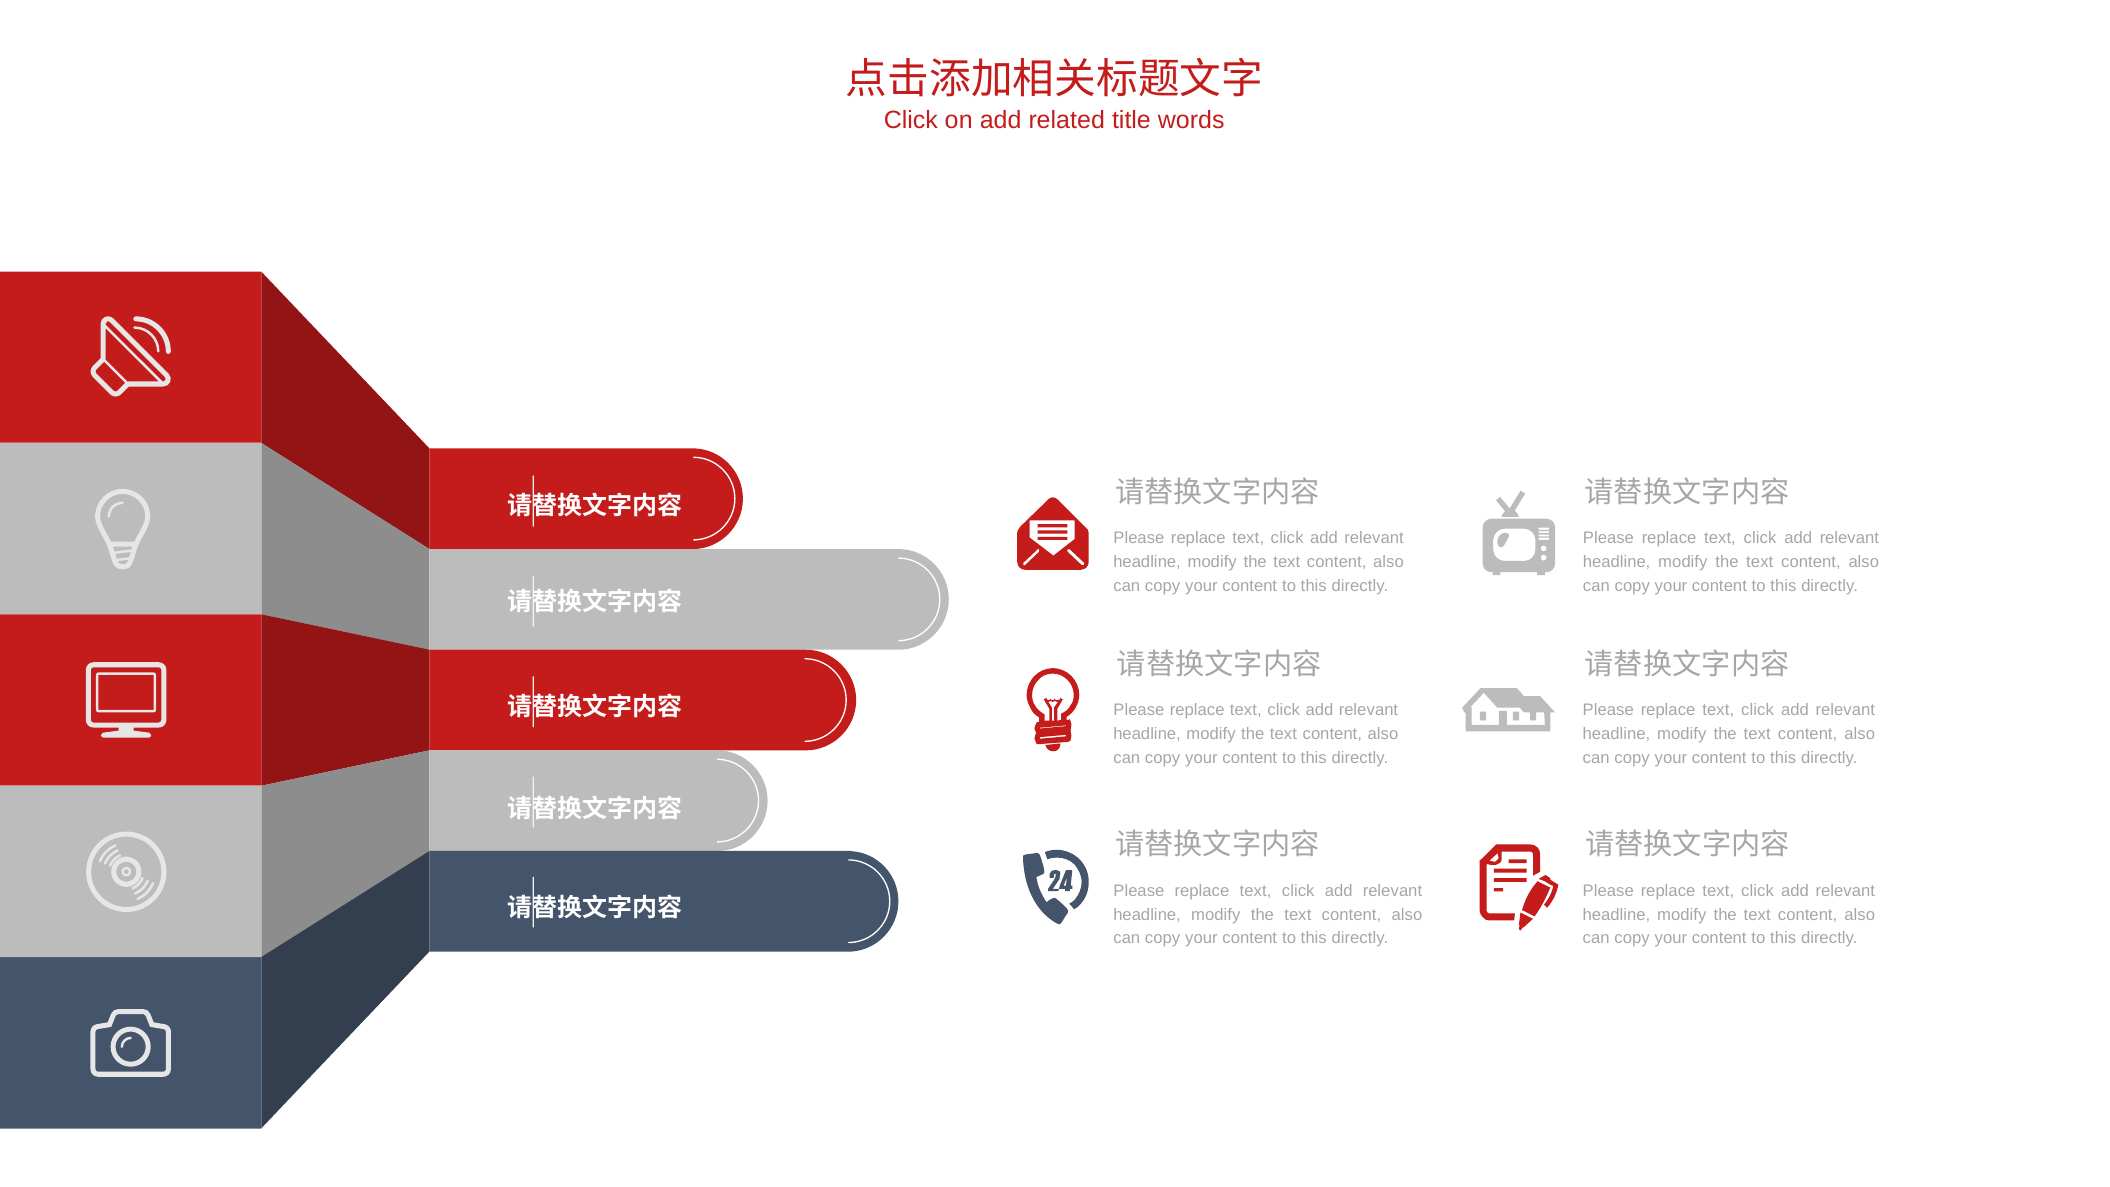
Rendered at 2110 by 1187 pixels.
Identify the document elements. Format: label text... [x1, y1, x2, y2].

text_box [1482, 518, 1556, 576]
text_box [1568, 458, 1895, 602]
text_box [1479, 844, 1541, 921]
text_box [1462, 688, 1556, 732]
text_box [1496, 490, 1526, 517]
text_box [0, 271, 949, 1129]
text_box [1567, 811, 1891, 954]
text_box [1567, 630, 1891, 774]
text_box [1023, 852, 1069, 925]
text_box Click on add related title words [864, 95, 1246, 158]
text_box 点击添加相关标题文字 [803, 44, 1307, 107]
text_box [1098, 458, 1419, 602]
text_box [1098, 630, 1414, 774]
text_box [1044, 849, 1089, 910]
text_box [1518, 912, 1534, 931]
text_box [1098, 811, 1438, 954]
text_box [1522, 874, 1559, 917]
text_box [1017, 497, 1089, 570]
text_box [1026, 668, 1080, 752]
